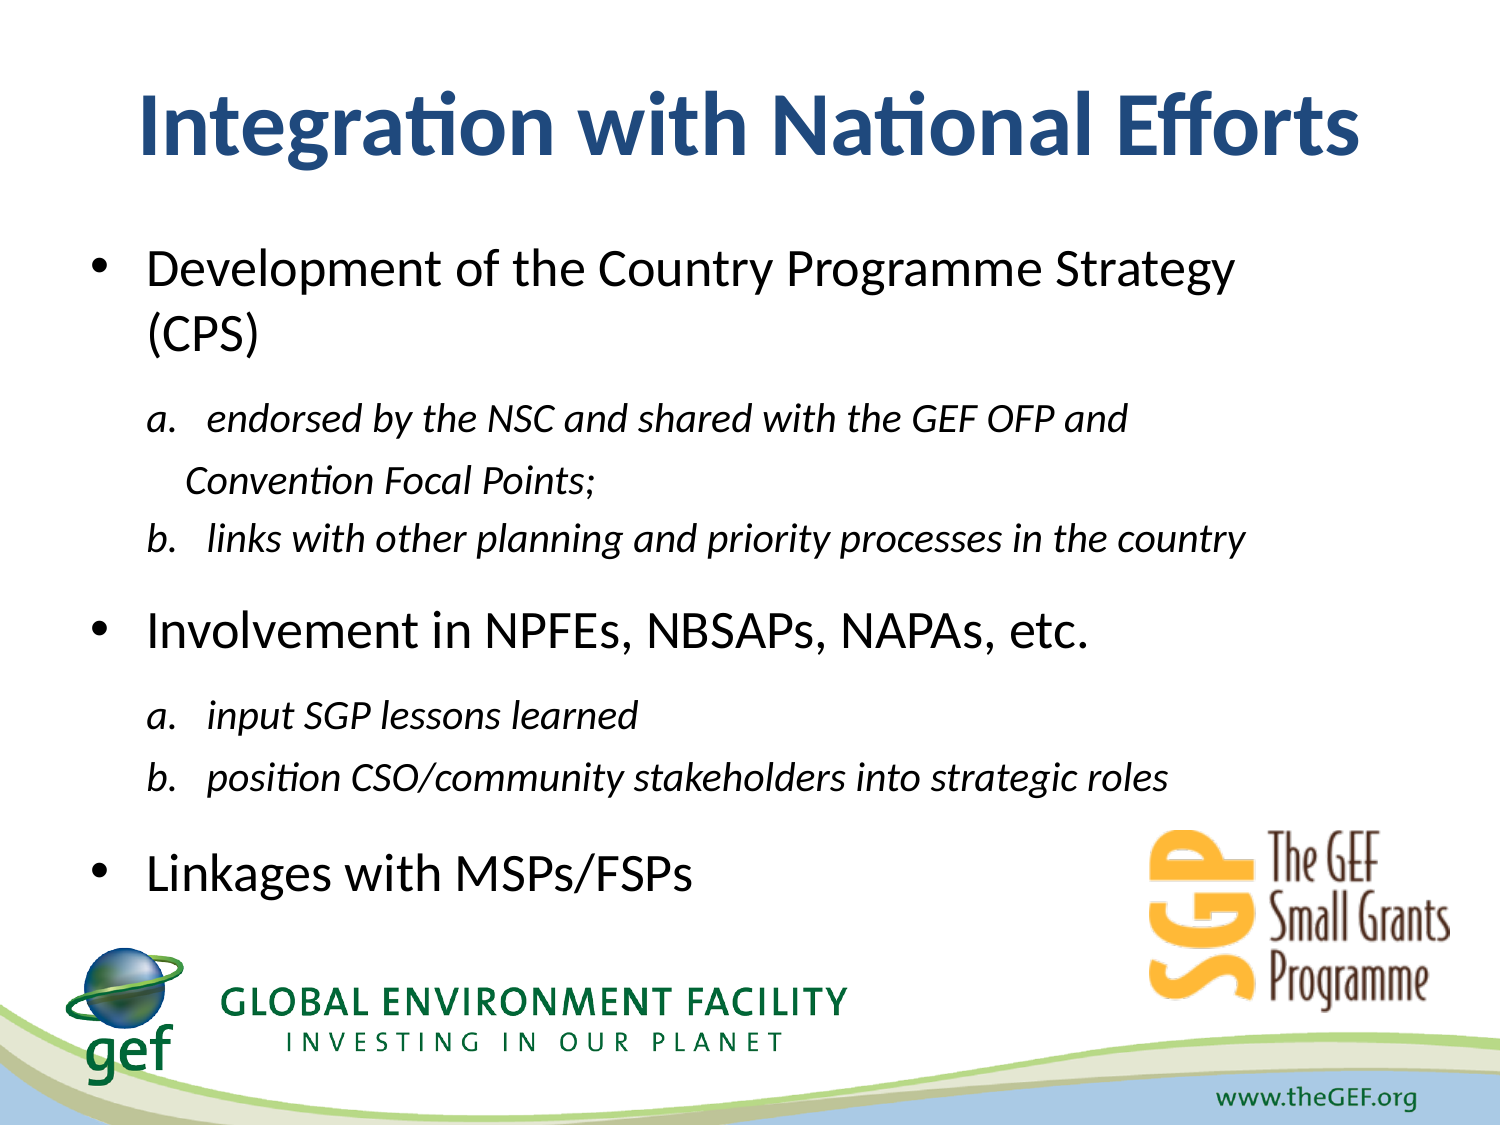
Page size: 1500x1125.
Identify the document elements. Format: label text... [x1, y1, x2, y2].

picture [0, 829, 1500, 1125]
title Integration with National Efforts [74, 24, 1426, 213]
list Development of the Country Programme Strategy (CPS) a. endorsed by the NSC and shared with the GEF OFP and Convention Focal Points; b. links with other planning and priority processes in the country Involvement in NPFEs, NBSAPs, NAPAs, etc. a. input SGP lessons learned b. position CSO/community stakeholders into strategic roles Linkages with MSPs/FSPs [74, 224, 1363, 1026]
